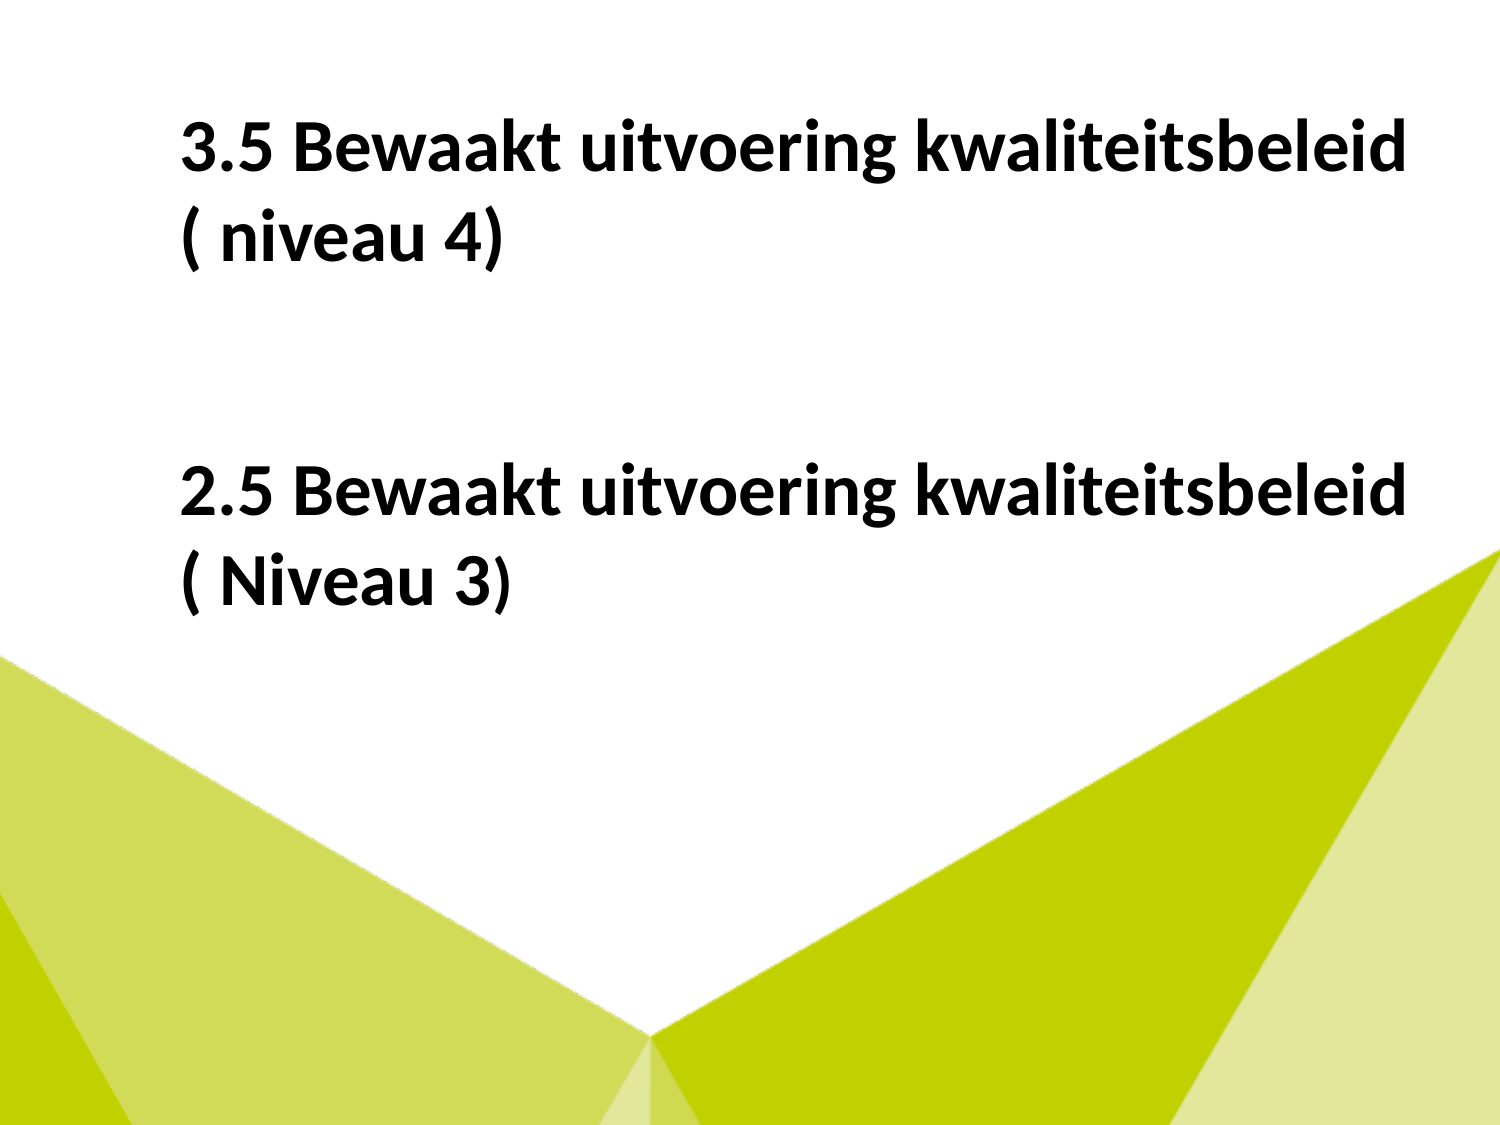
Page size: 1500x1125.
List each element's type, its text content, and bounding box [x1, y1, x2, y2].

text_box 2.5 Bewaakt uitvoering kwaliteitsbeleid ( Niveau 3) [164, 432, 1449, 474]
text_box 3.5 Bewaakt uitvoering kwaliteitsbeleid ( niveau 4) [164, 89, 1449, 285]
picture [0, 475, 1500, 1125]
